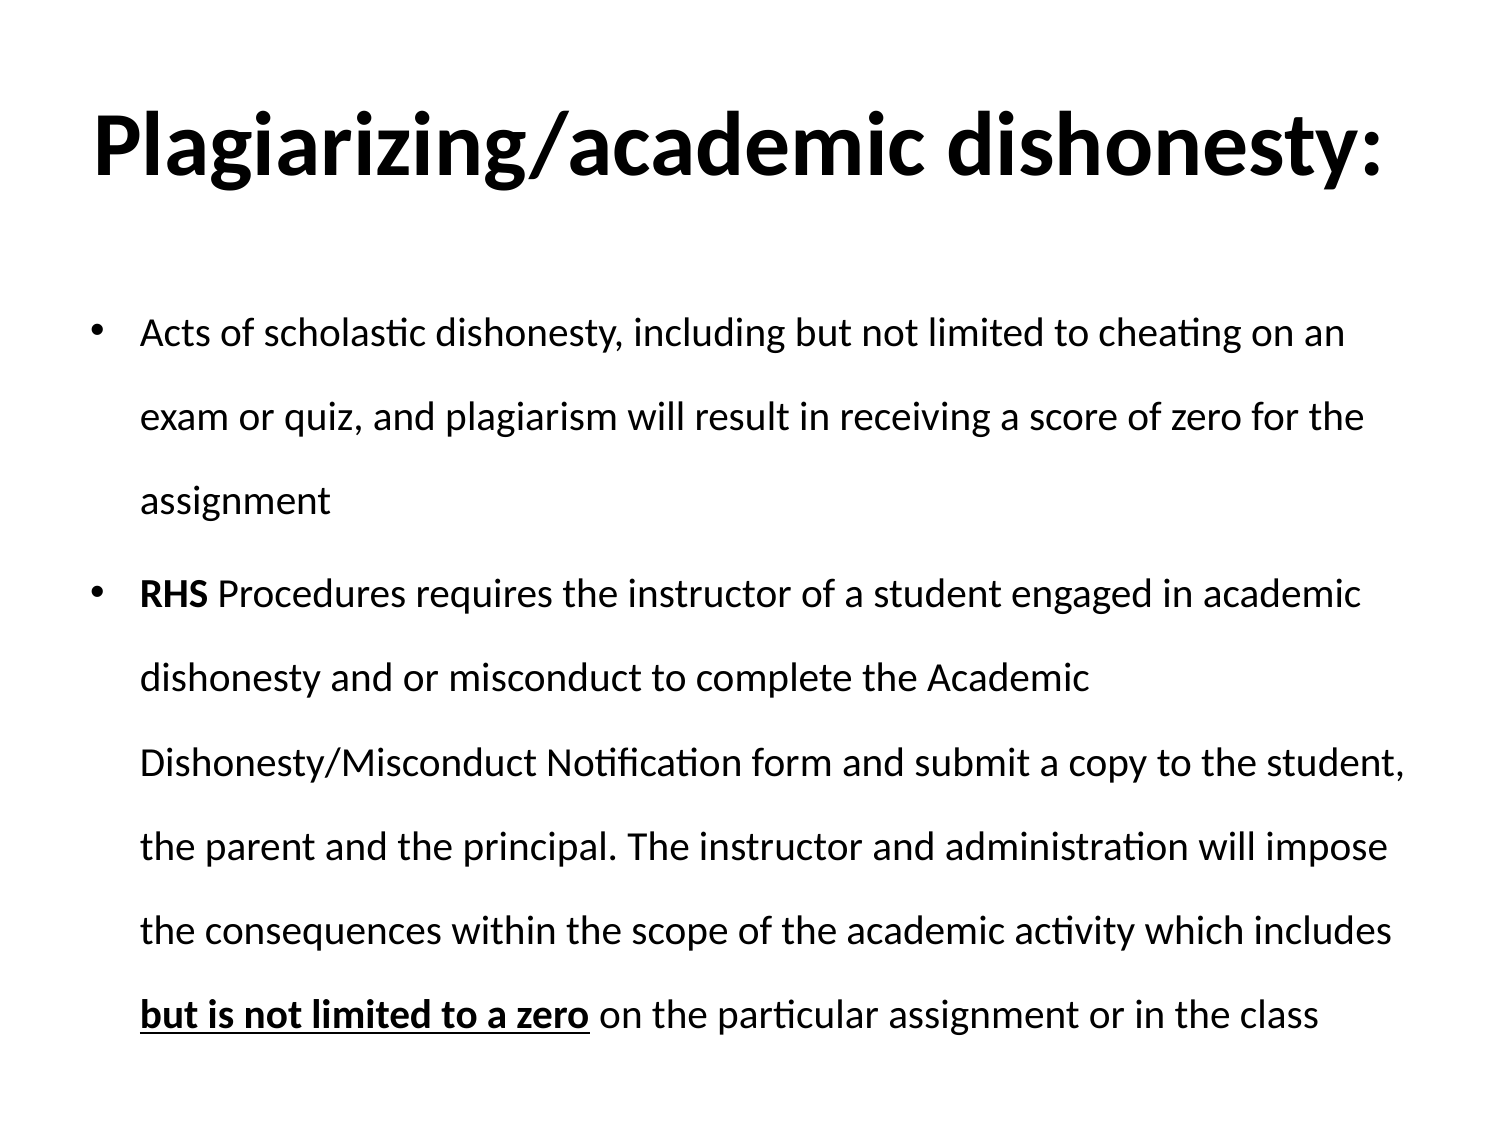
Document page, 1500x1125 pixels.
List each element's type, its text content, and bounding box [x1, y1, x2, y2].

list Acts of scholastic dishonesty, including but not limited to cheating on an exam or quiz, and plagiarism will result in receiving a score of zero for the assignment RHS Procedures requires the instructor of a student engaged in academic dishonesty and or misconduct to complete the Academic Dishonesty/Misconduct Notification form and submit a copy to the student, the parent and the principal. The instructor and administration will impose the consequences within the scope of the academic activity which includes but is not limited to a zero on the particular assignment or in the class [75, 262, 1425, 1125]
title Plagiarizing/academic dishonesty: [75, 45, 1425, 233]
